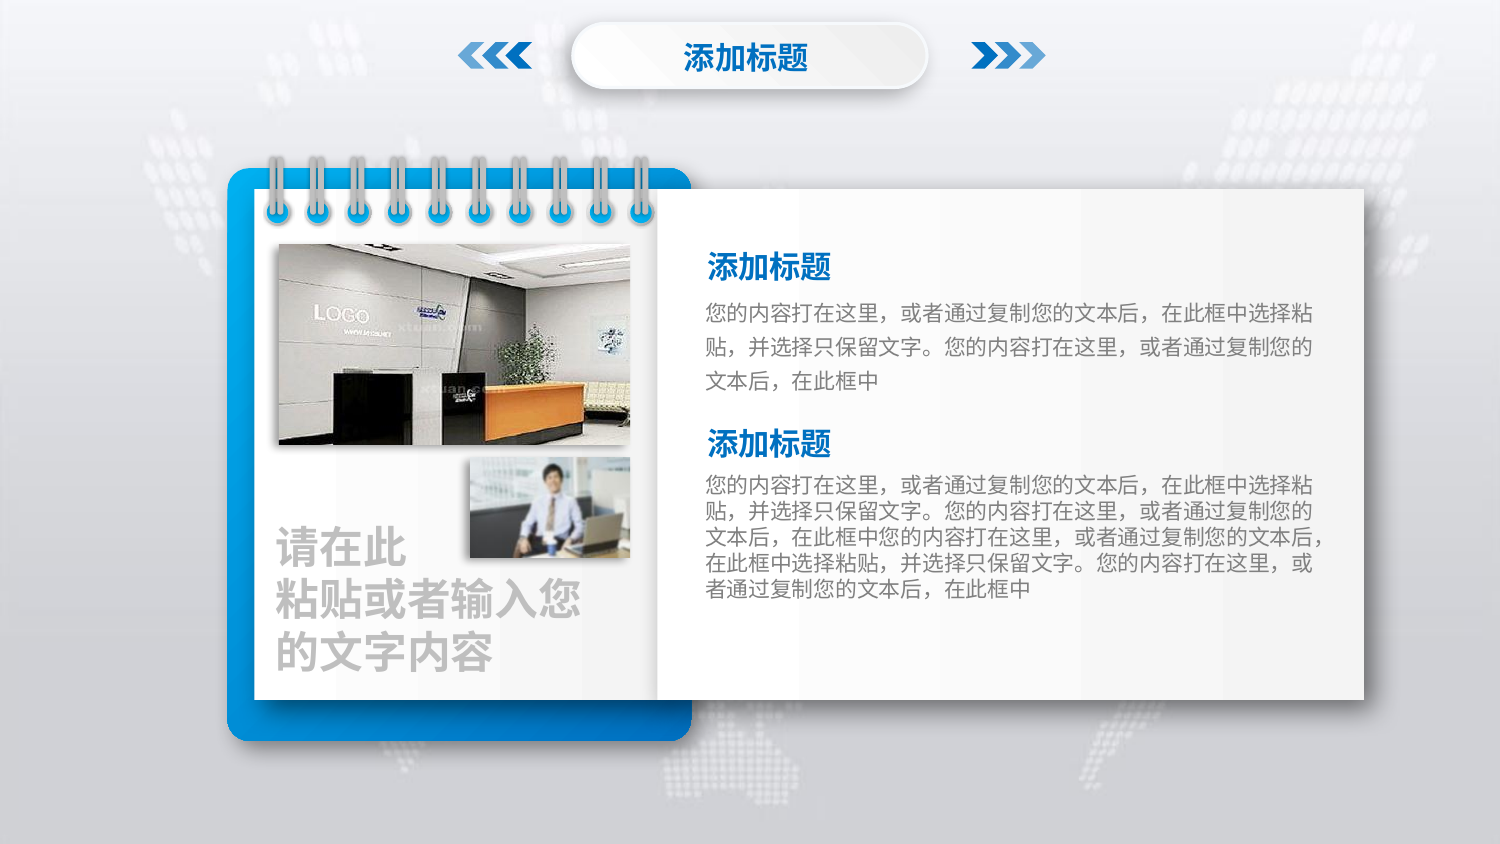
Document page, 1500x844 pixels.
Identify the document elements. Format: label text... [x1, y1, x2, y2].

text_box 添加标题 [698, 242, 841, 289]
text_box 添加标题 [698, 419, 841, 466]
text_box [227, 158, 692, 741]
text_box 您的内容打在这里，或者通过复制您的文本后，在此框中选择粘贴，并选择只保留文字。您的内容打在这里，或者通过复制您的文本后，在此框中 [696, 287, 1341, 399]
text_box [696, 187, 1366, 702]
picture [0, 0, 1500, 844]
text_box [457, 41, 533, 69]
text_box [570, 21, 930, 90]
text_box 添加标题 [617, 34, 876, 81]
text_box 您的内容打在这里，或者通过复制您的文本后，在此框中选择粘贴，并选择只保留文字。您的内容打在这里，或者通过复制您的文本后，在此框中您的内容打在这里，或者通过复制您的文本后，在此框中选择粘贴，并选择只保留文字。您的内容打在这里，或者通过复制您的文本后，在此框中 [696, 467, 1341, 607]
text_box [971, 41, 1046, 69]
